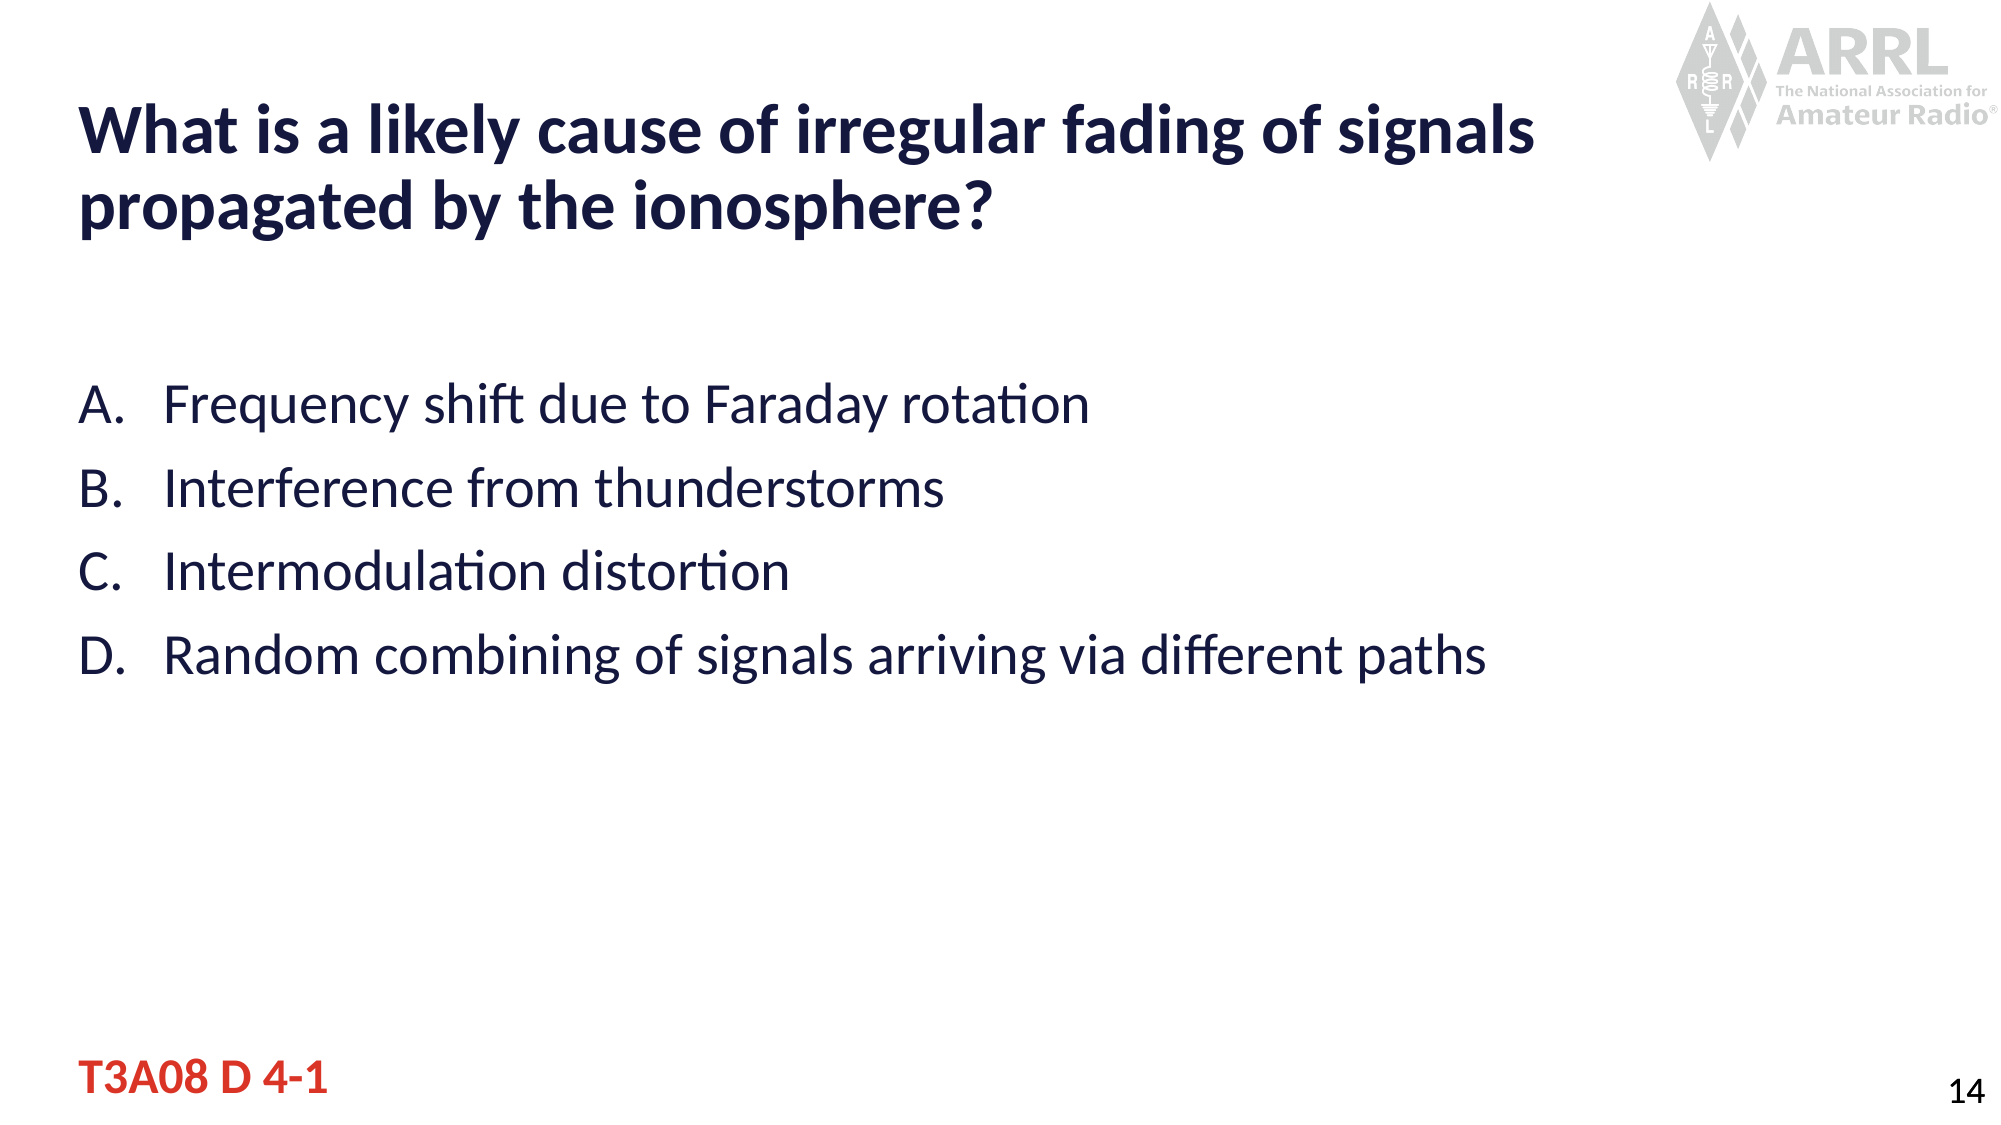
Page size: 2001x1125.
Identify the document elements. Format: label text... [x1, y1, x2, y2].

list Frequency shift due to Faraday rotation Interference from thunderstorms Intermodulation distortion Random combining of signals arriving via different paths [63, 365, 1863, 989]
picture [1674, 0, 2000, 164]
title What is a likely cause of irregular fading of signals propagated by the ionosphere? [63, 59, 1863, 278]
text_box T3A08 D 4-1 [63, 1036, 921, 1112]
